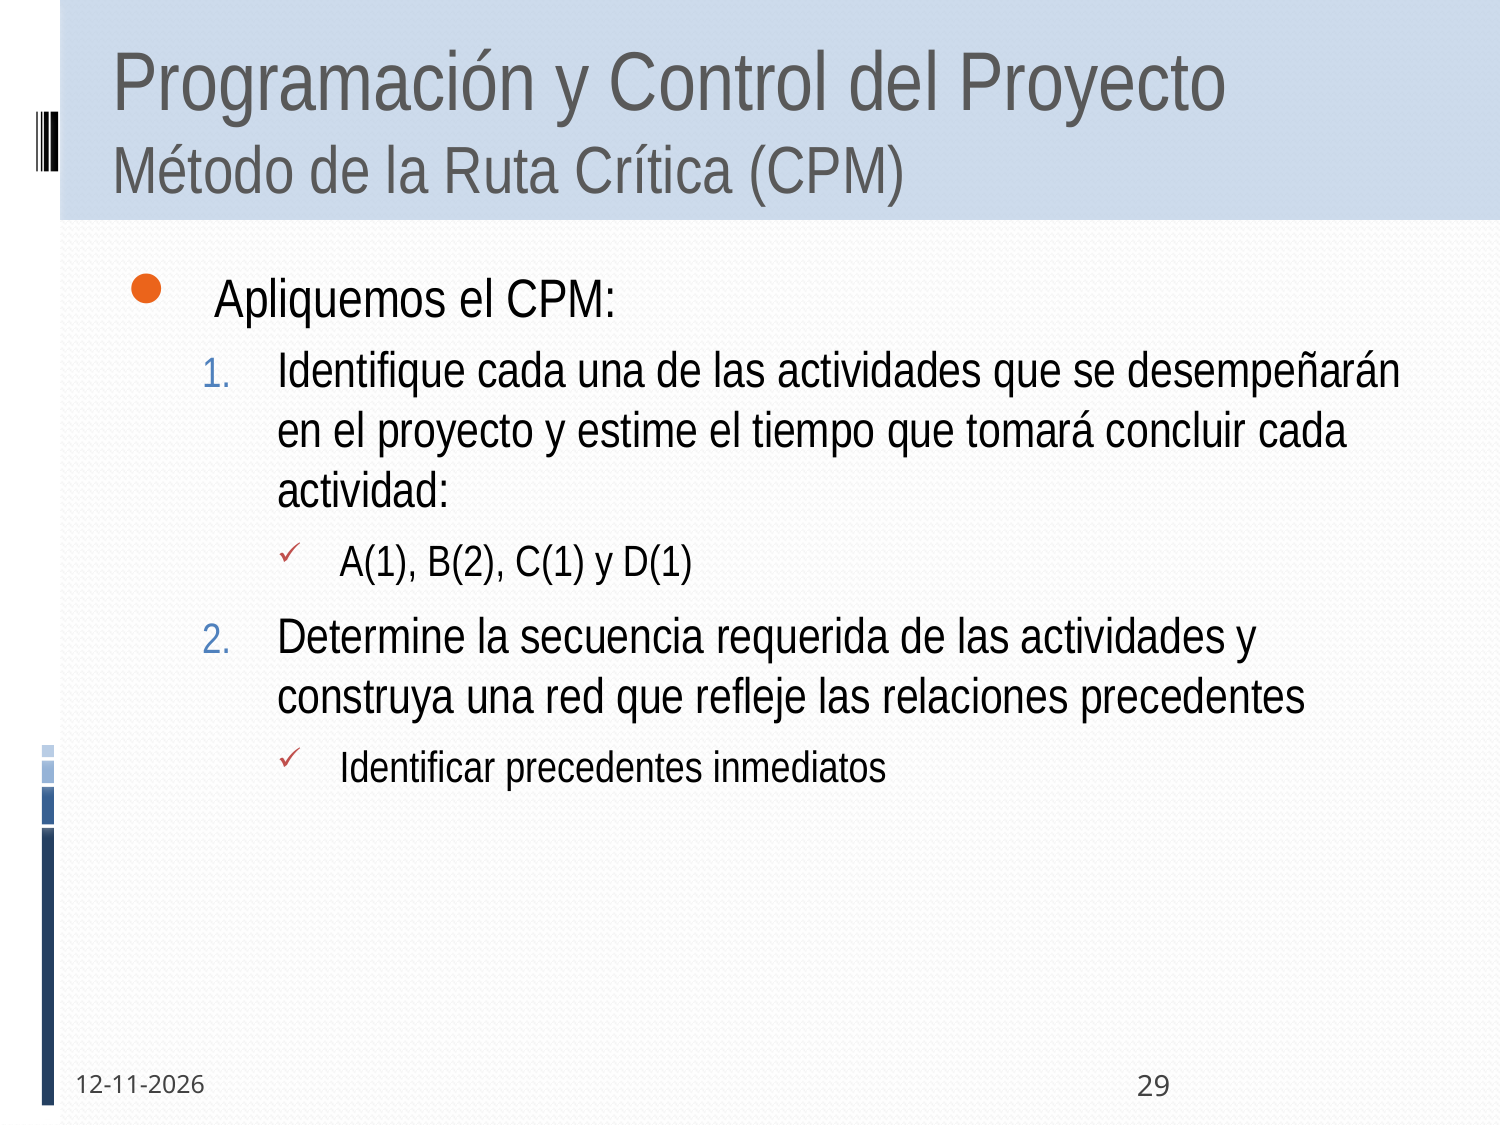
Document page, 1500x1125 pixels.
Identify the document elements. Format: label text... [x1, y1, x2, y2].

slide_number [75, 1042, 243, 1103]
slide_number 29 [1045, 1046, 1171, 1107]
title Programación y Control del Proyecto Método de la Ruta Crítica (CPM) [111, 18, 1436, 207]
list Apliquemos el CPM: Identifique cada una de las actividades que se desempeñarán en el proyecto y estime el tiempo que tomará concluir cada actividad: A(1), B(2), C(1) y D(1) Determine la secuencia requerida de las actividades y construya una red que refleje las relaciones precedentes Identificar precedentes inmediatos [111, 255, 1436, 1038]
